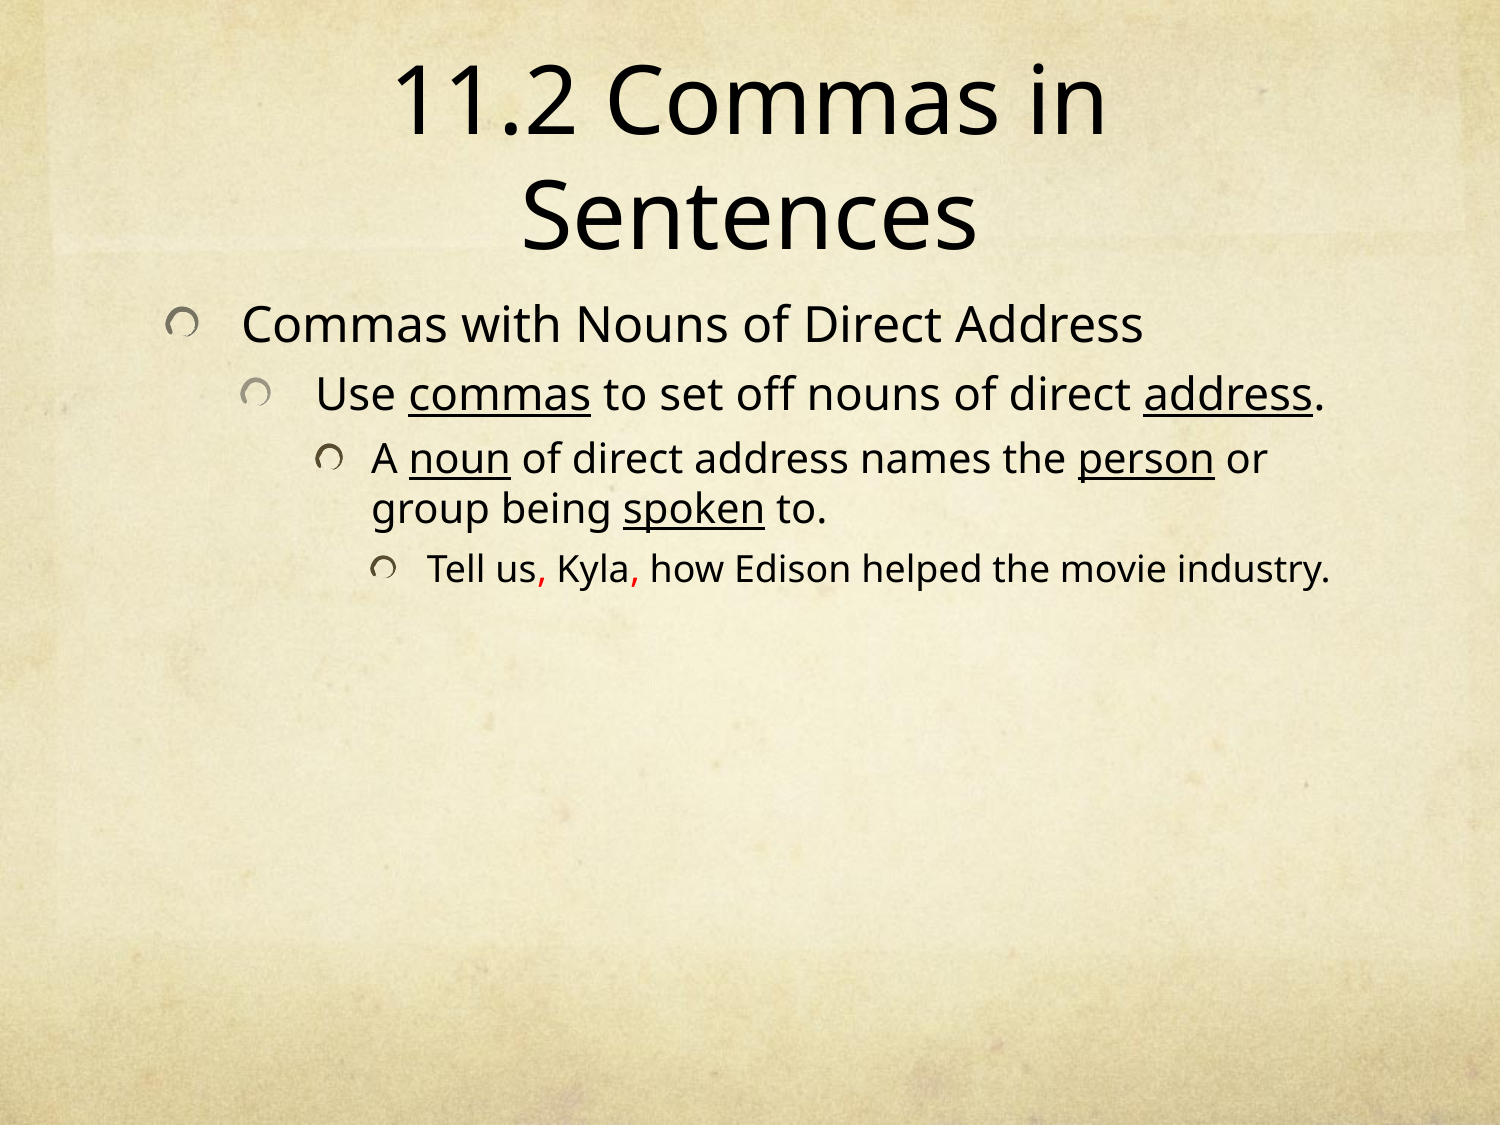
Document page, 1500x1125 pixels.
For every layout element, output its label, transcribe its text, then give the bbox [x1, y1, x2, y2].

picture [0, 0, 1500, 1125]
title 11.2 Commas in Sentences [150, 82, 1350, 225]
list Commas with Nouns of Direct Address Use commas to set off nouns of direct address. A noun of direct address names the person or group being spoken to. Tell us, Kyla, how Edison helped the movie industry. [150, 284, 1350, 950]
